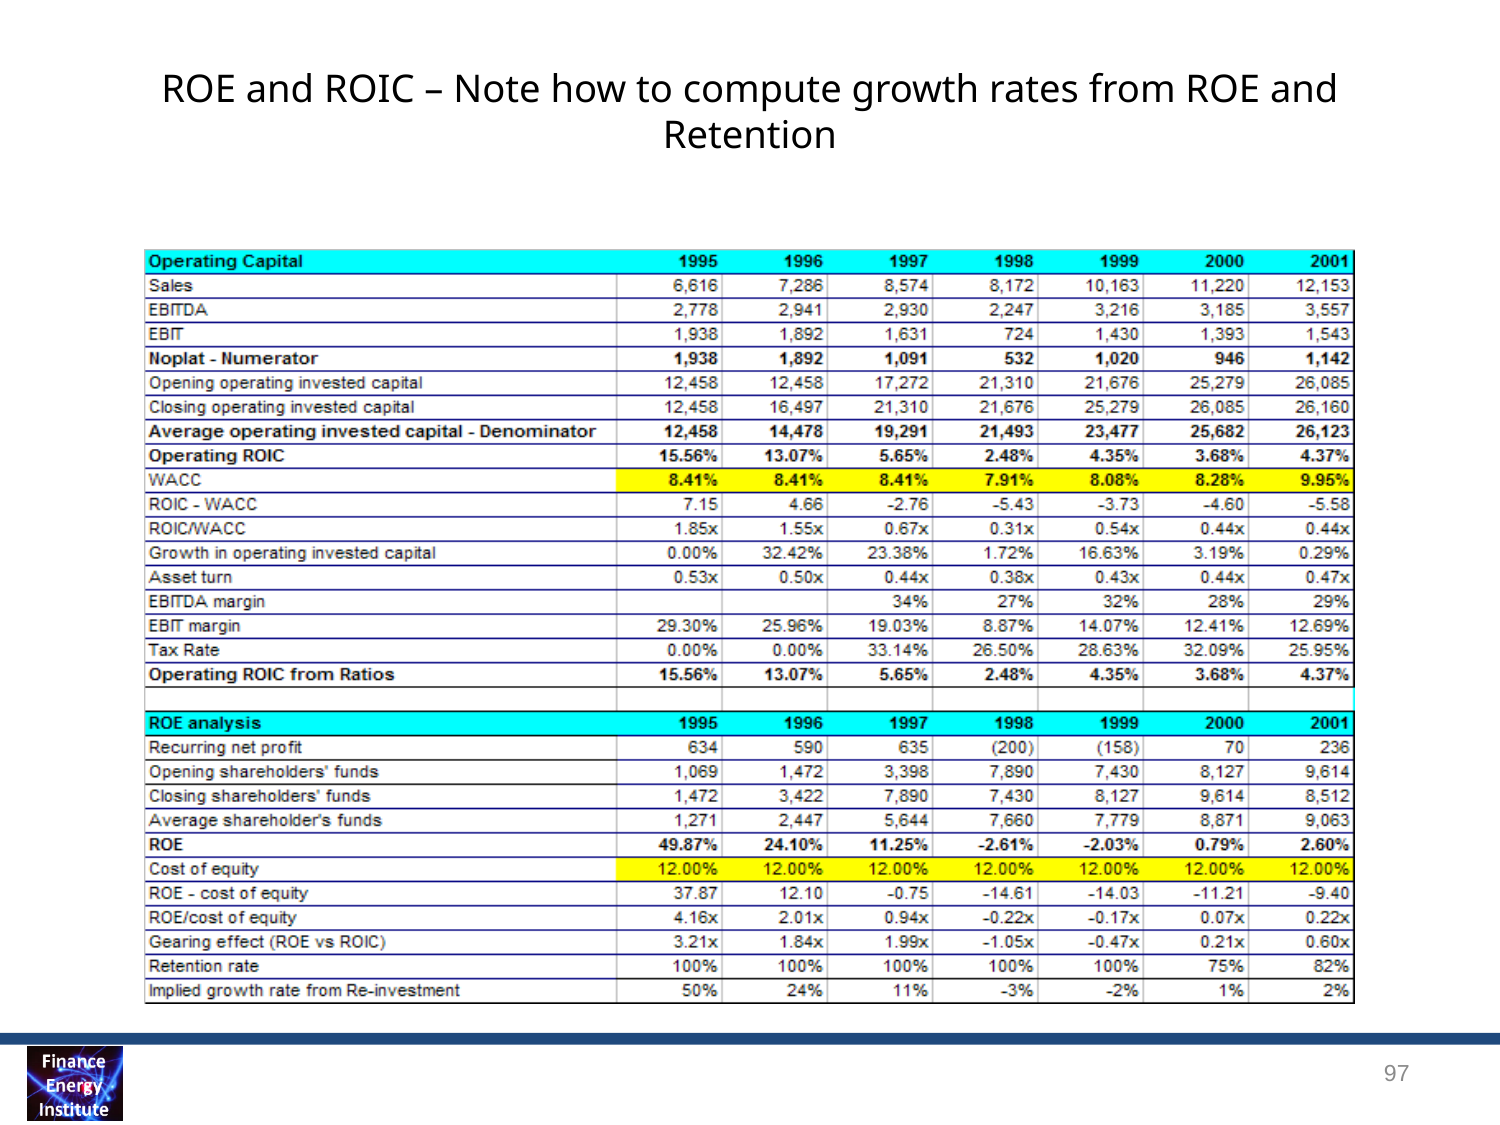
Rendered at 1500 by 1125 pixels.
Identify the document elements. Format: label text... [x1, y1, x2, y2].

picture [27, 1046, 123, 1121]
title ROE and ROIC – Note how to compute growth rates from ROE and Retention [70, 56, 1430, 164]
slide_number 97 [1074, 1042, 1425, 1103]
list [144, 249, 1356, 1005]
